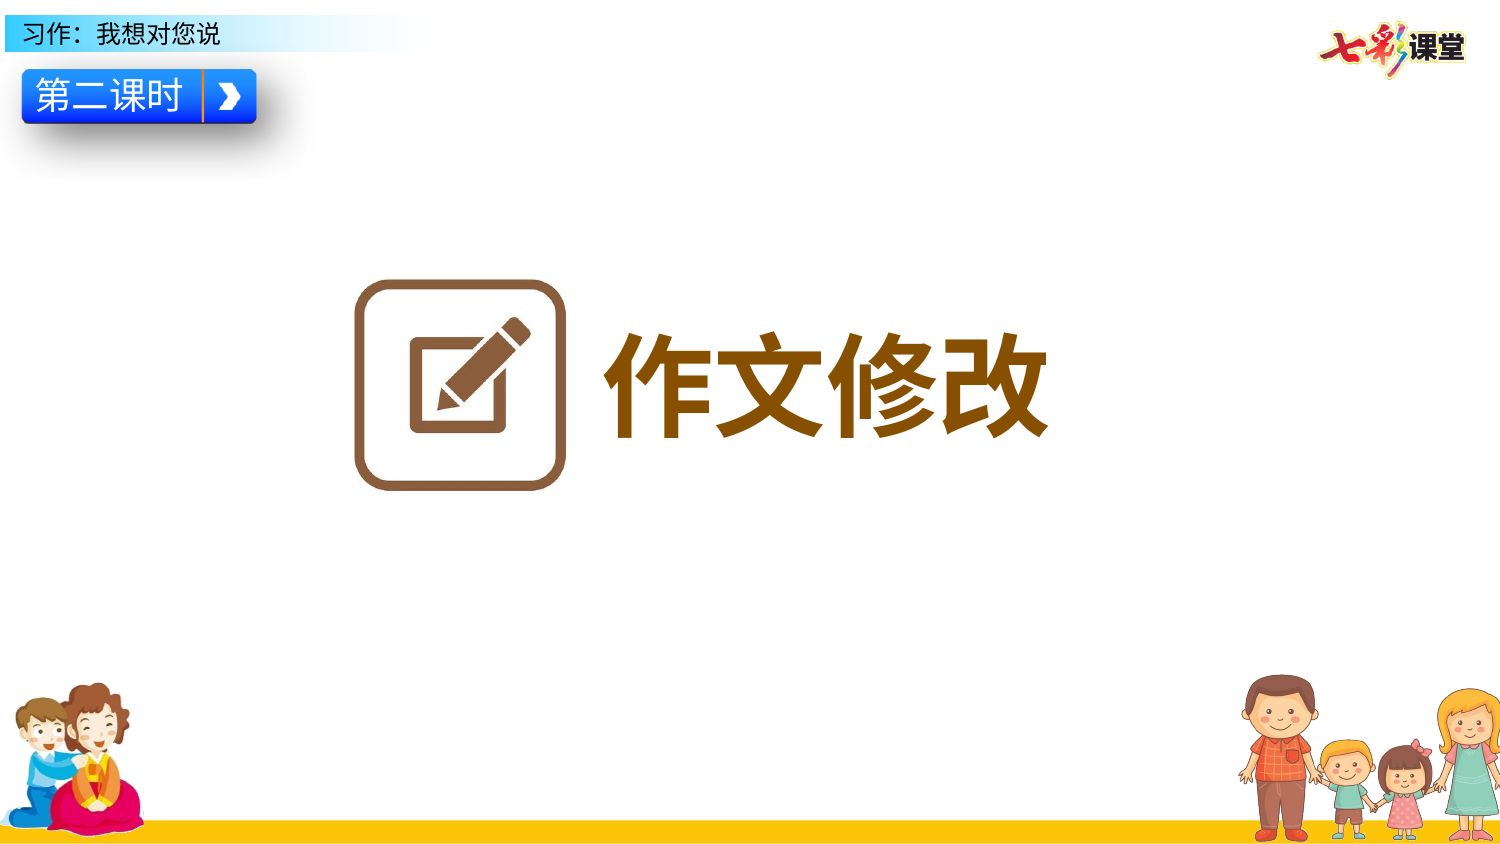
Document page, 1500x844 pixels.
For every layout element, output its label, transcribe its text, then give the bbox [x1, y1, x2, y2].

picture [352, 275, 568, 494]
picture [1316, 20, 1468, 80]
picture [1226, 608, 1500, 844]
picture [19, 68, 257, 124]
text_box 作文修改 [589, 310, 1075, 457]
picture [0, 672, 144, 844]
